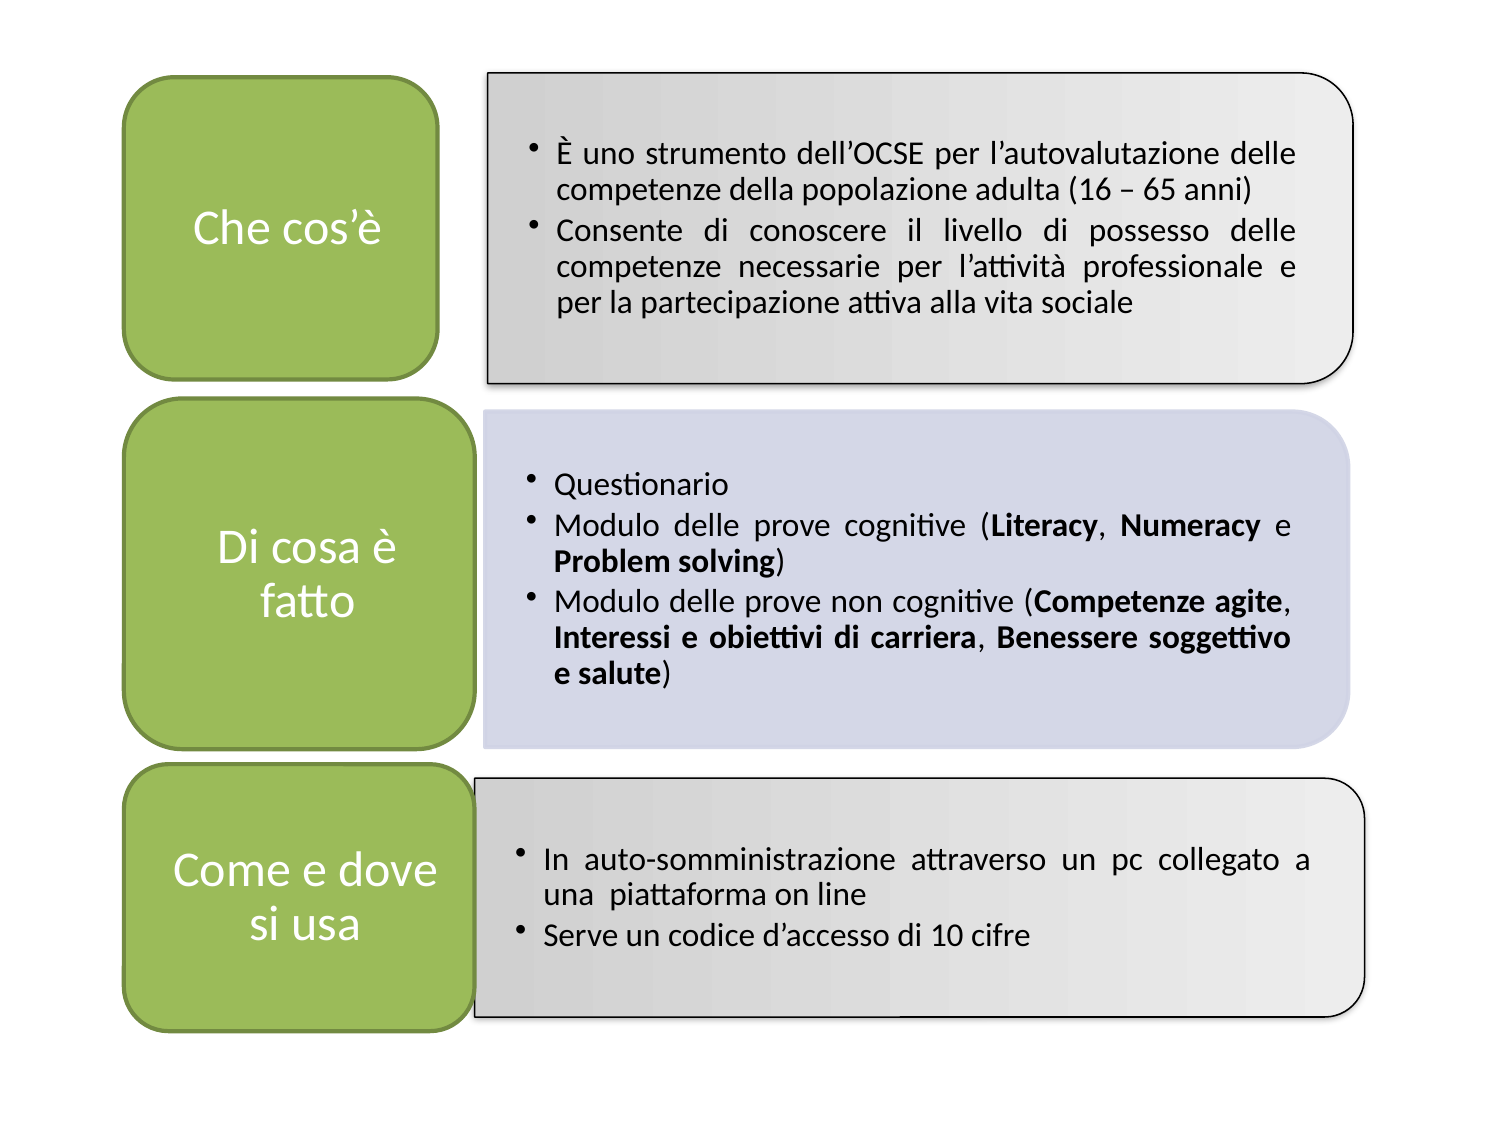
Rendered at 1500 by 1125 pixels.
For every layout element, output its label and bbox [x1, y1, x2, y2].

list [68, 72, 1420, 1032]
